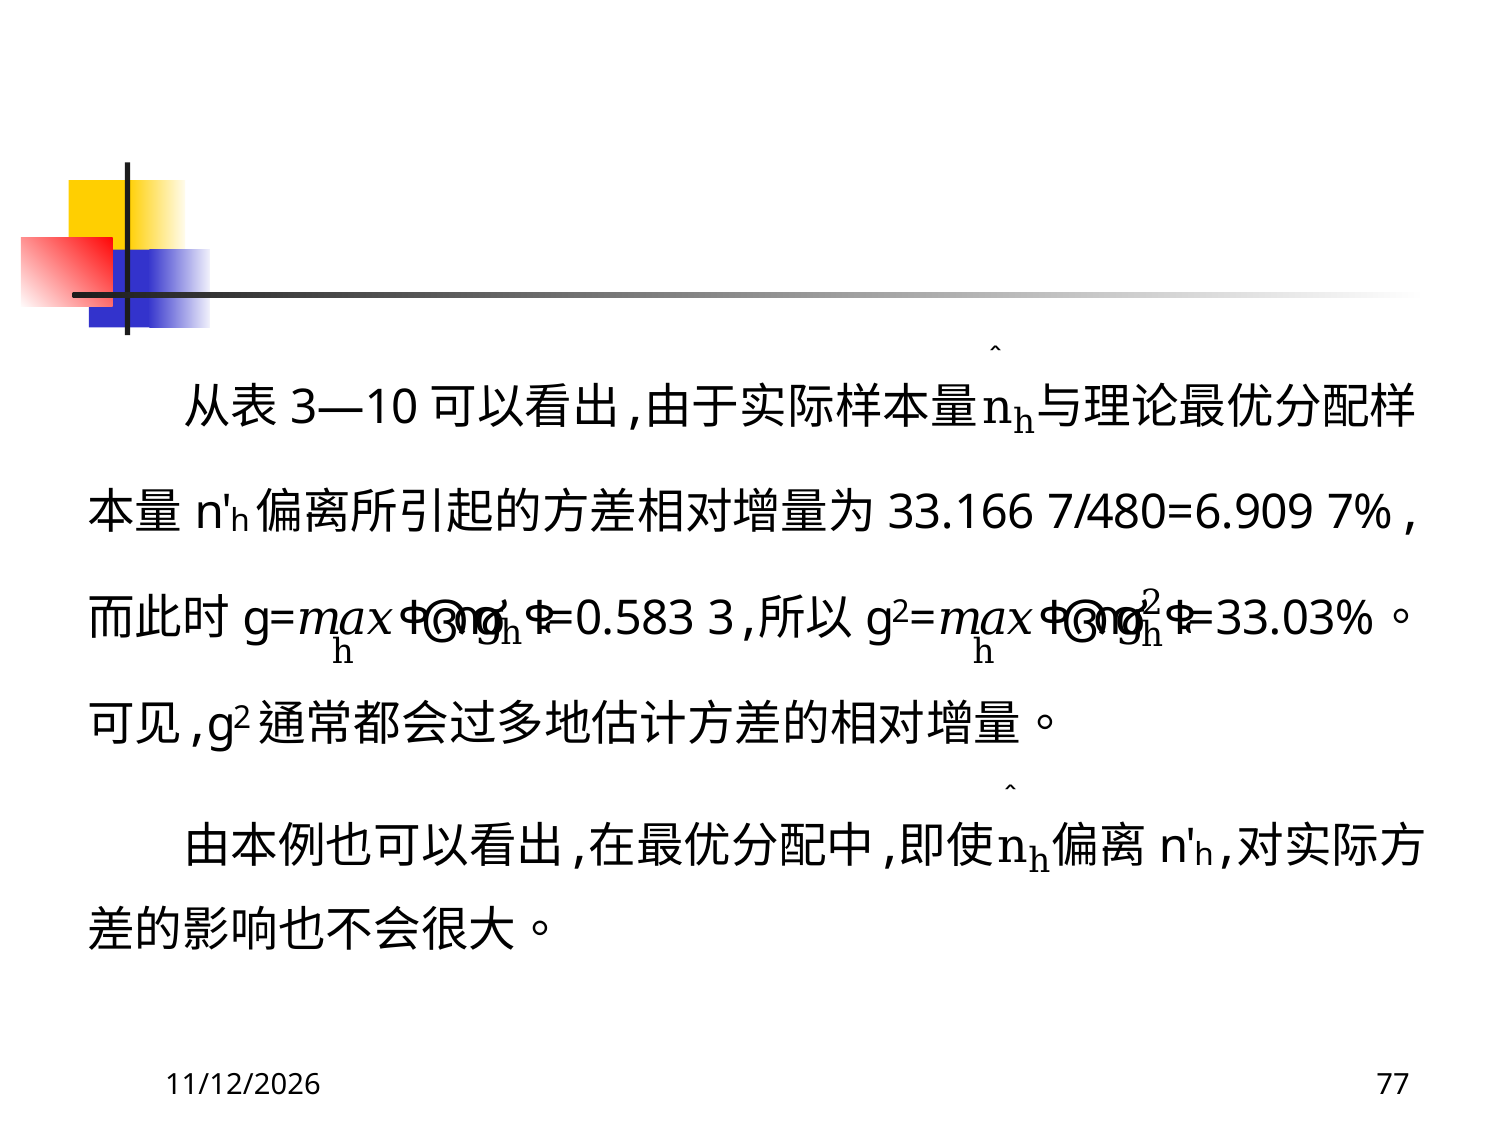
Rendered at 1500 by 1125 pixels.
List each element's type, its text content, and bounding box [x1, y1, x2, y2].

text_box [87, 337, 1441, 978]
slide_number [149, 1037, 463, 1113]
slide_number 77 [1112, 1037, 1426, 1113]
